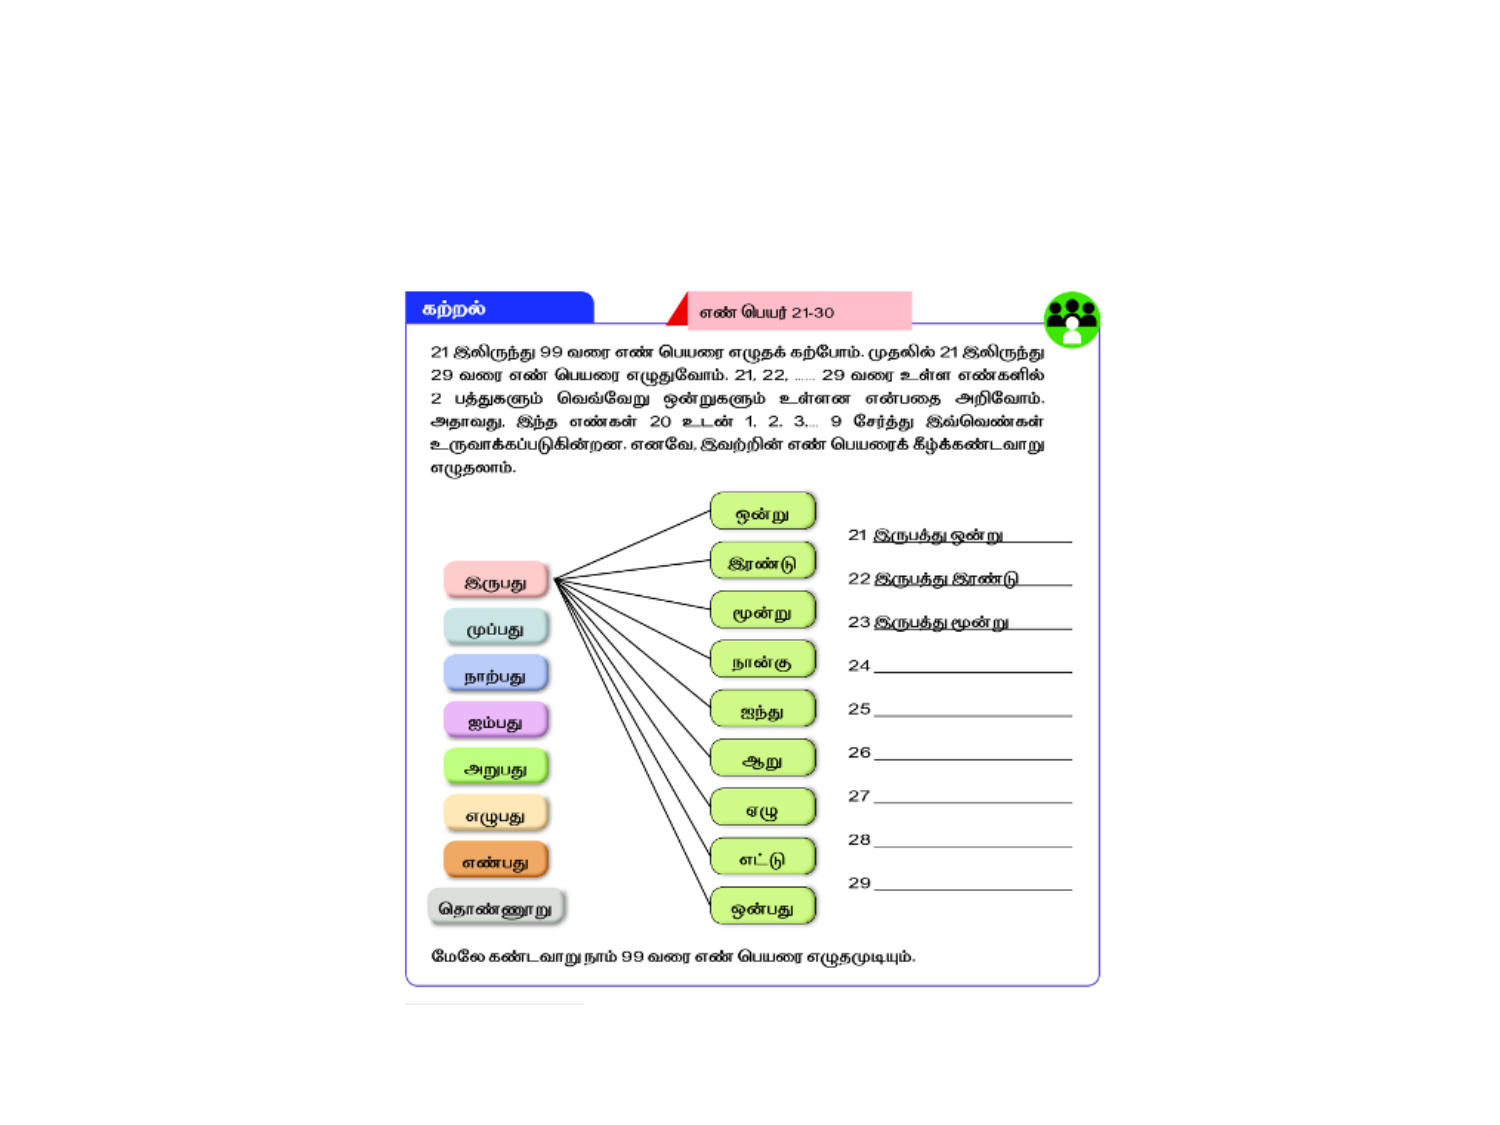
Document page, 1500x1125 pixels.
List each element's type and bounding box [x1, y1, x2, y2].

list [394, 262, 1106, 1006]
